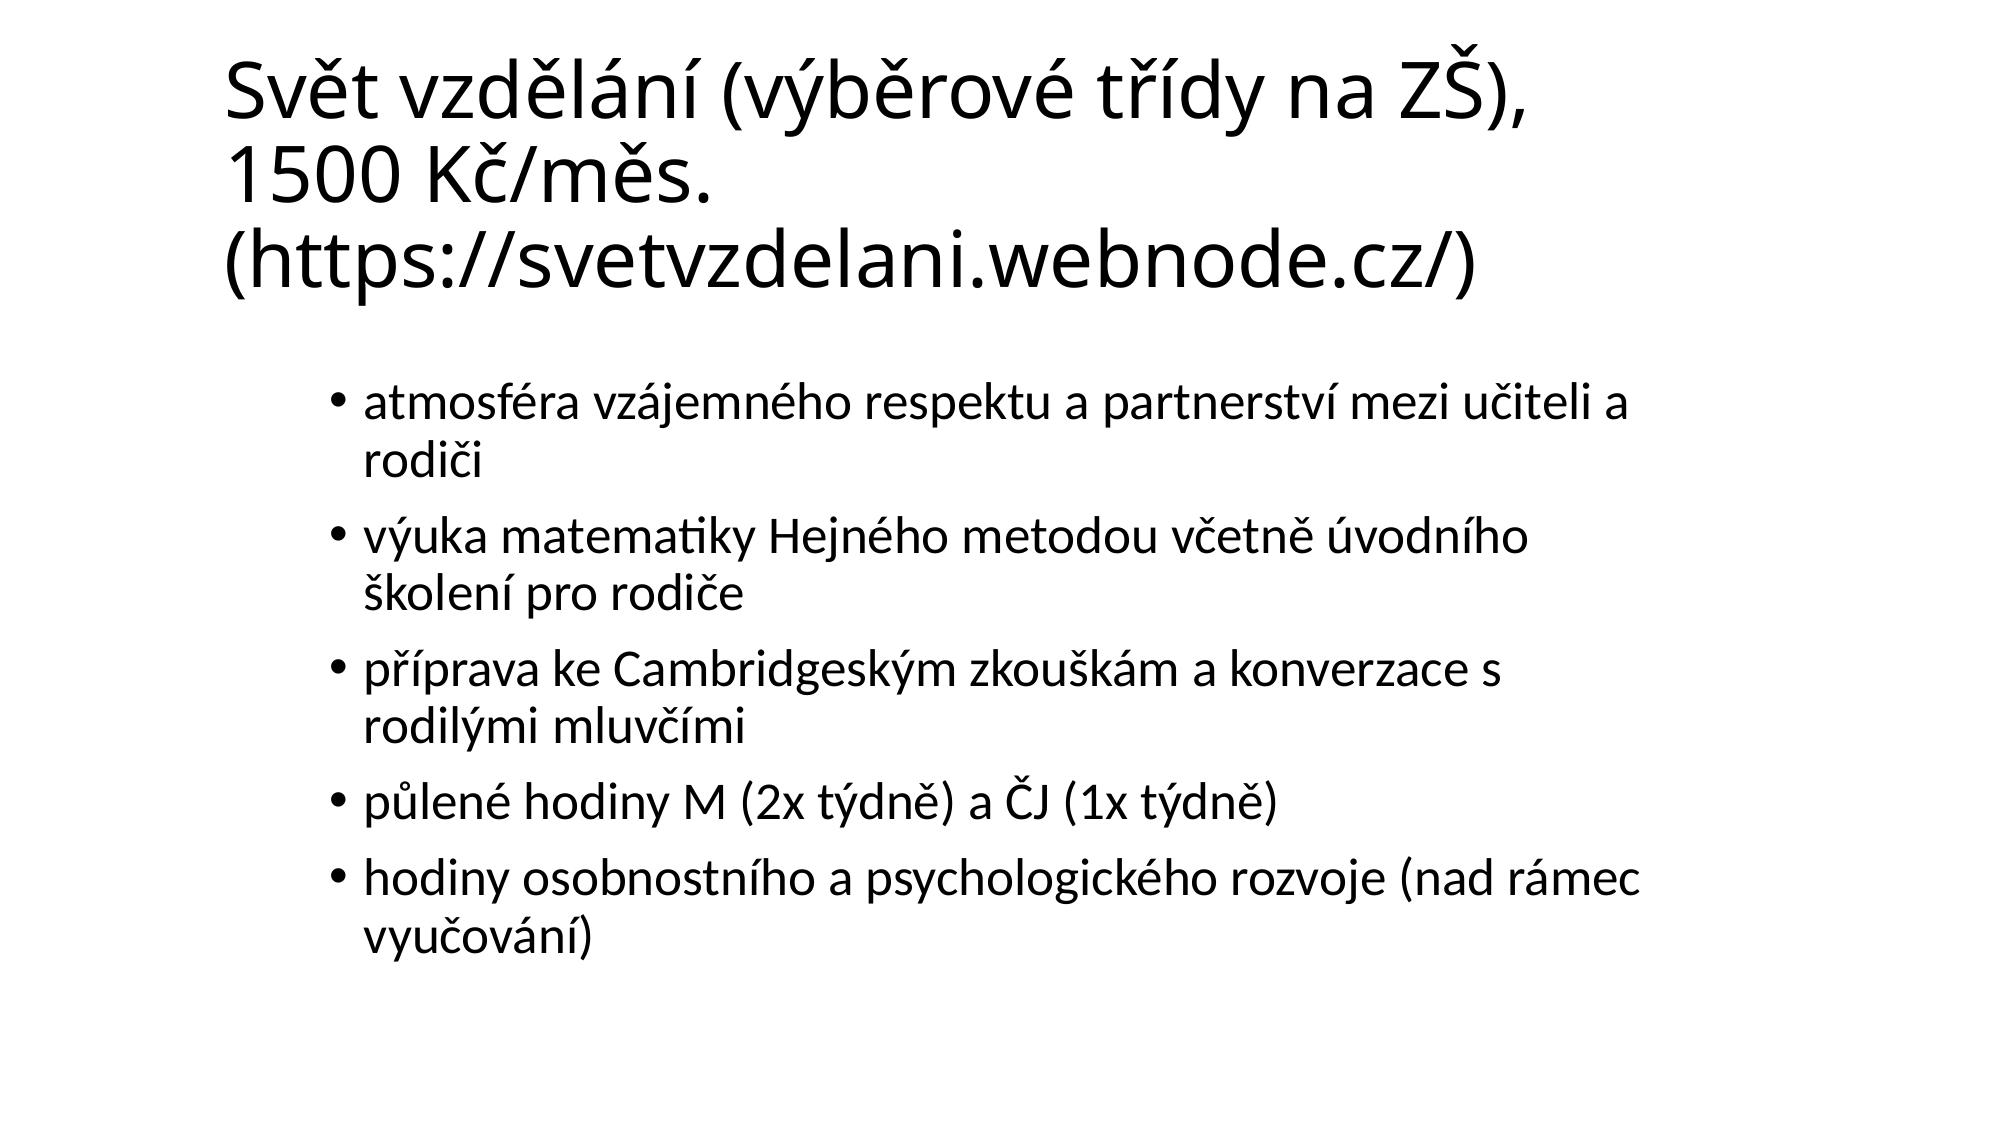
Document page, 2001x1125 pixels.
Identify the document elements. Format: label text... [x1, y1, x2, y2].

title Svět vzdělání (výběrové třídy na ZŠ), 1500 Kč/měs. (https://svetvzdelani.webnode.cz/) [209, 42, 1709, 313]
list atmosféra vzájemného respektu a partnerství mezi učiteli a rodiči výuka matematiky Hejného metodou včetně úvodního školení pro rodiče příprava ke Cambridgeským zkouškám a konverzace s rodilými mluvčími půlené hodiny M (2x týdně) a ČJ (1x týdně) hodiny osobnostního a psychologického rozvoje (nad rámec vyučování) [314, 366, 1697, 977]
